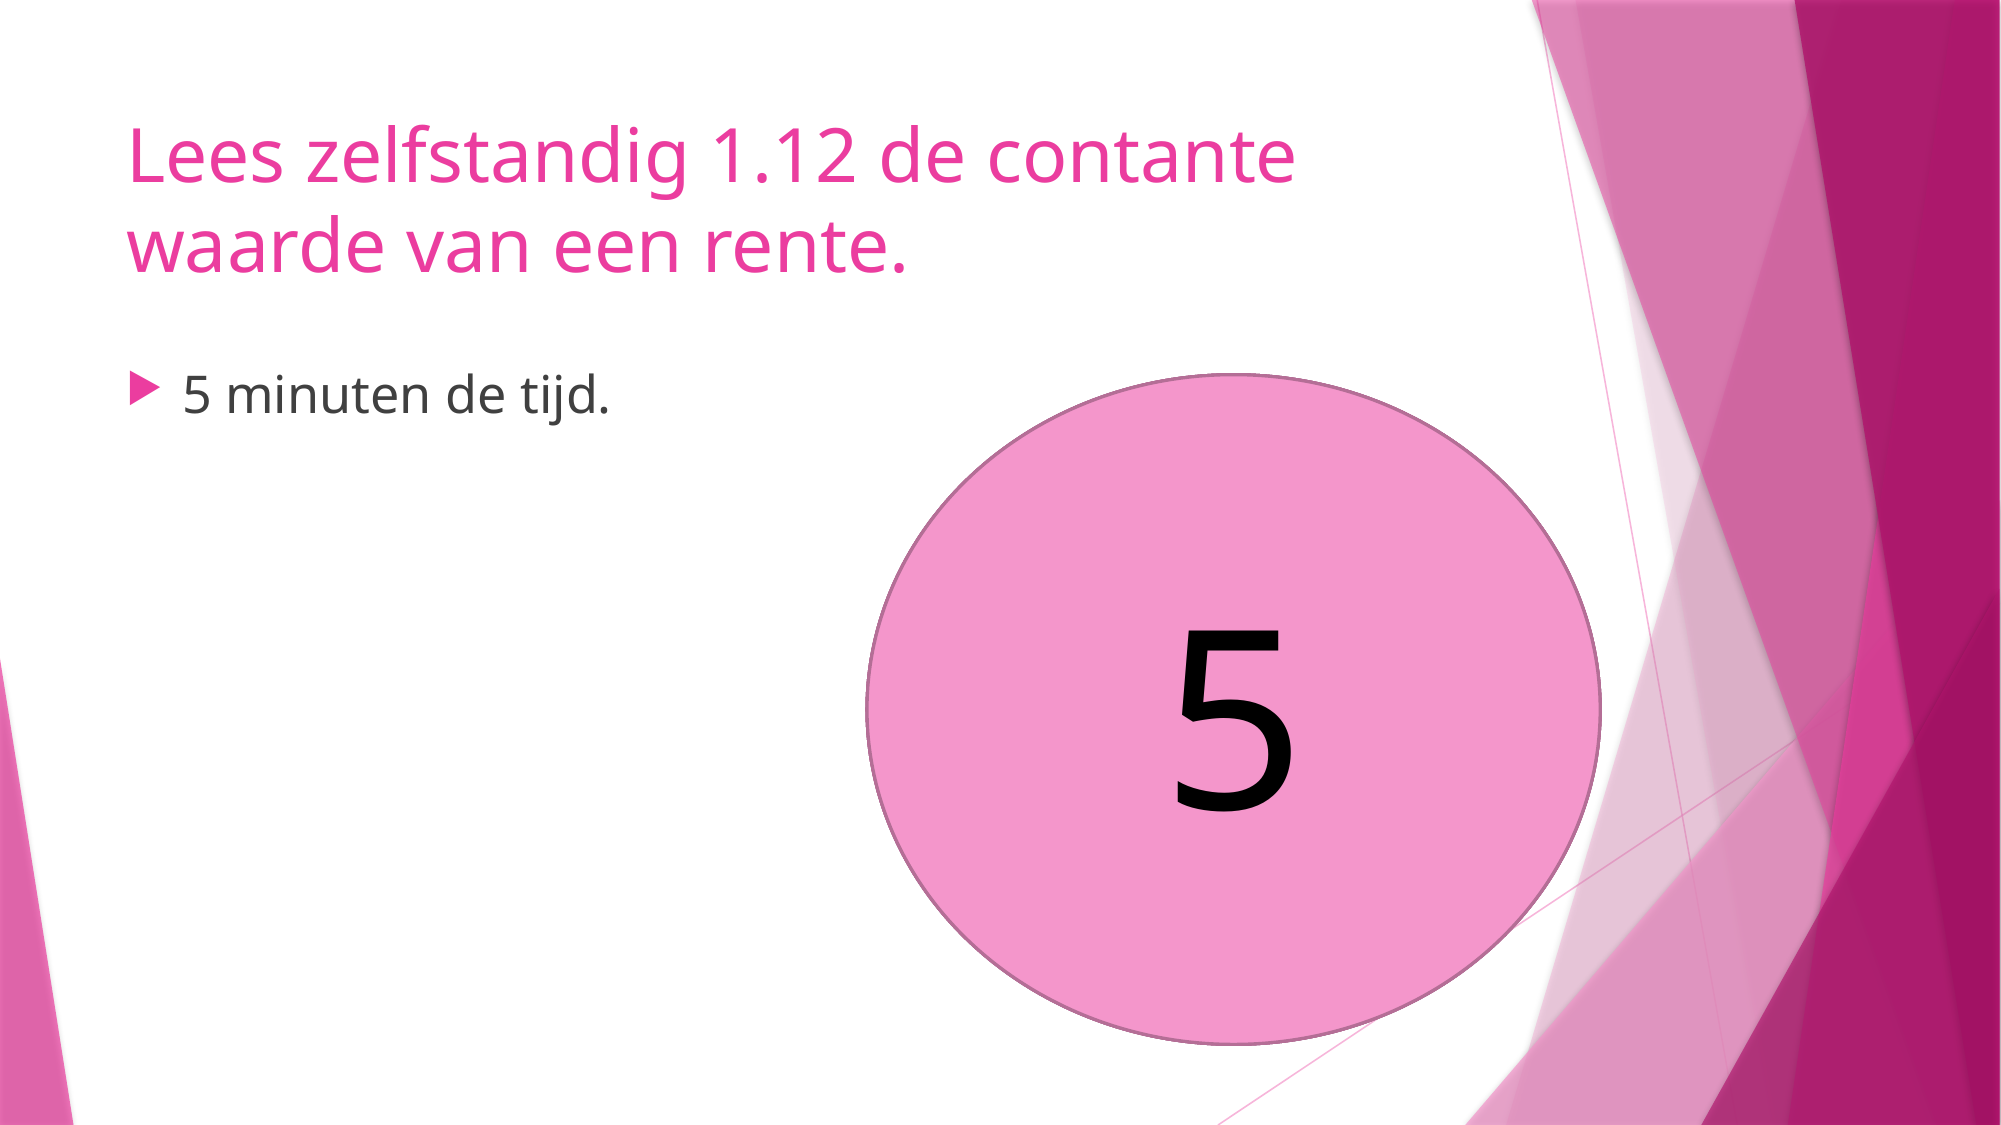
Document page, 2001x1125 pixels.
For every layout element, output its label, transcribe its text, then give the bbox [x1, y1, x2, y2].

list 5 minuten de tijd. [111, 354, 1522, 992]
text_box 5 [865, 373, 1602, 1046]
title Lees zelfstandig 1.12 de contante waarde van een rente. [111, 99, 1522, 317]
